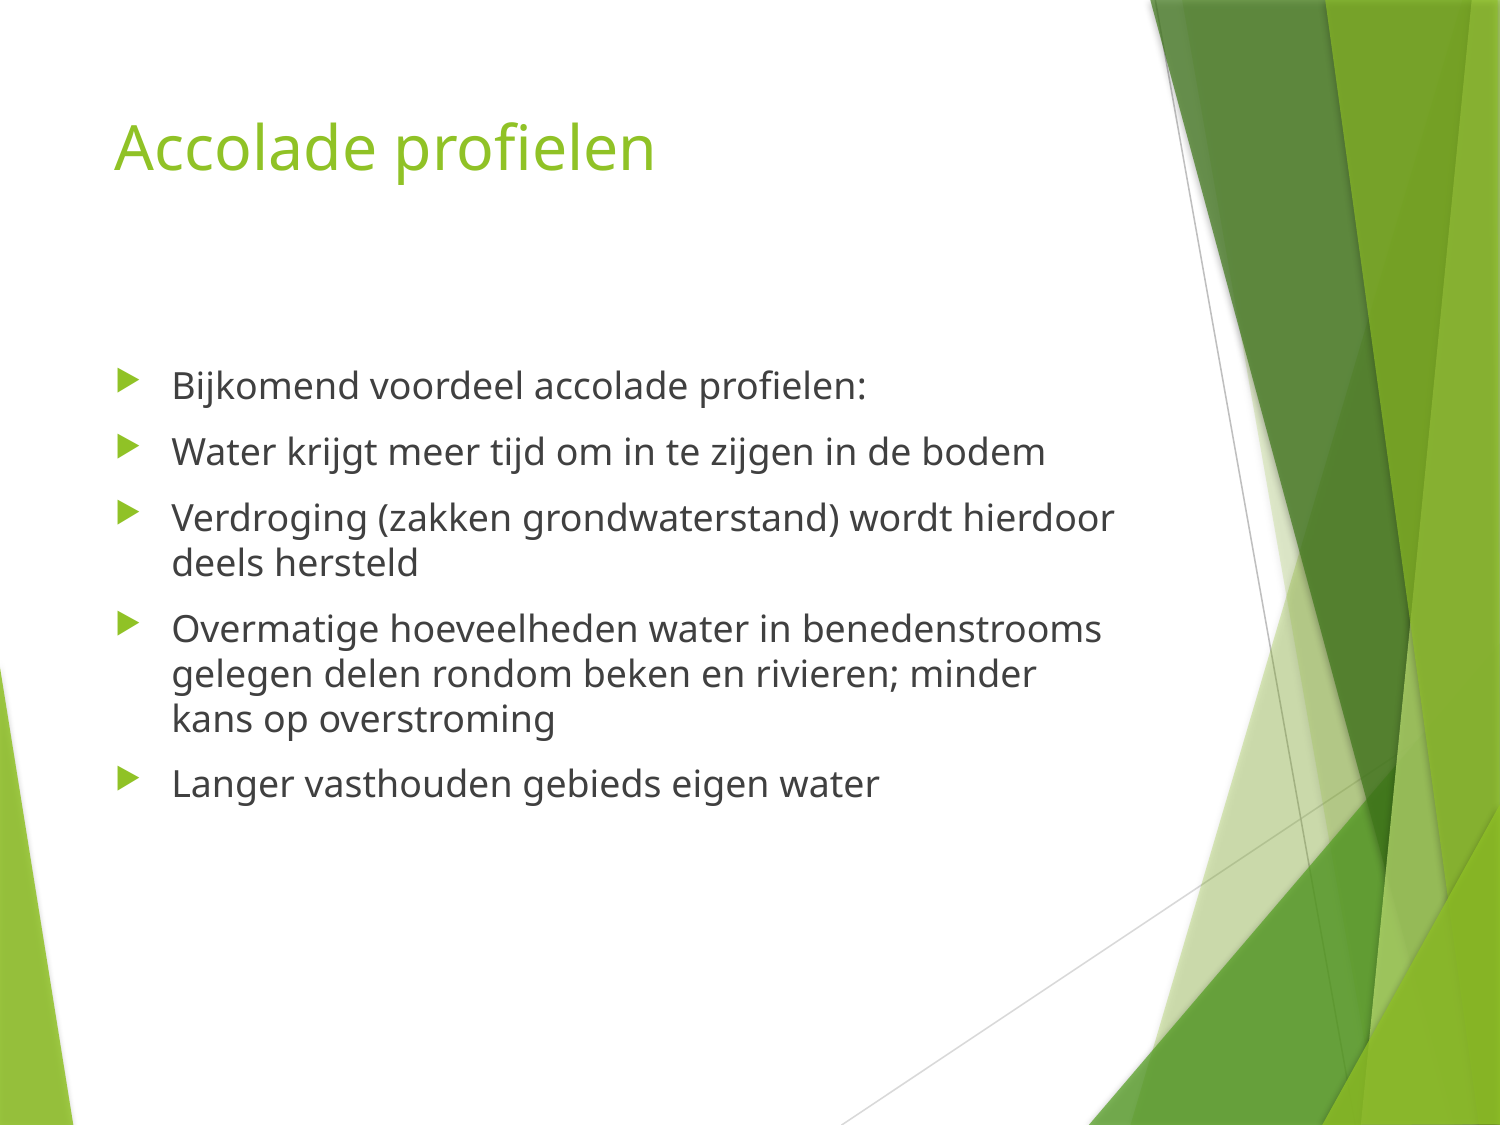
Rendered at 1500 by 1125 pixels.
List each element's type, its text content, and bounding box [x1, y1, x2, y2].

list Bijkomend voordeel accolade profielen: Water krijgt meer tijd om in te zijgen in de bodem Verdroging (zakken grondwaterstand) wordt hierdoor deels hersteld Overmatige hoeveelheden water in benedenstrooms gelegen delen rondom beken en rivieren; minder kans op overstroming Langer vasthouden gebieds eigen water [99, 354, 1142, 992]
title Accolade profielen [99, 99, 1142, 317]
